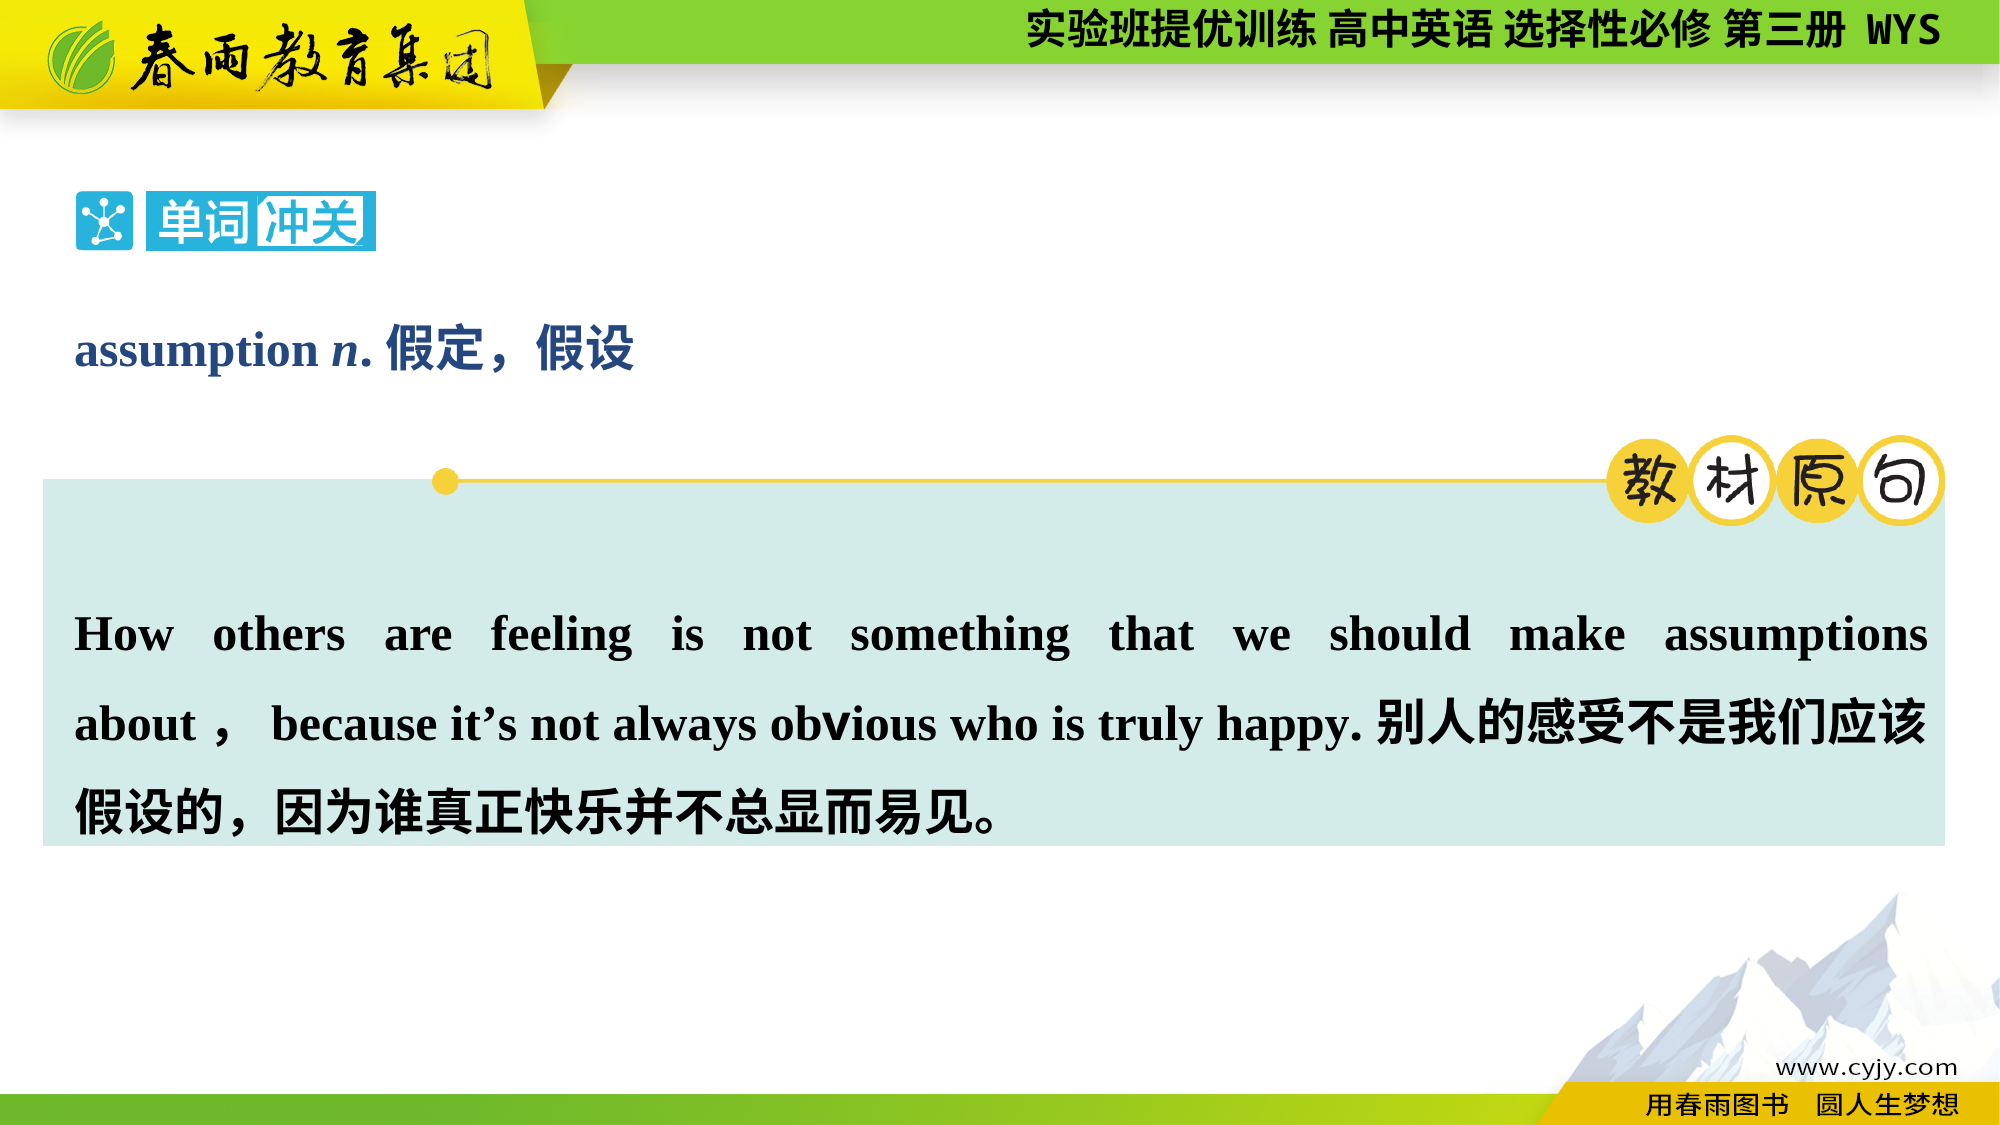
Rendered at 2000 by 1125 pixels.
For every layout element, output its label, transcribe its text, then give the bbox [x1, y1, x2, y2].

list assumption n.假定，假设 [59, 279, 1944, 374]
picture [0, 0, 2000, 1125]
